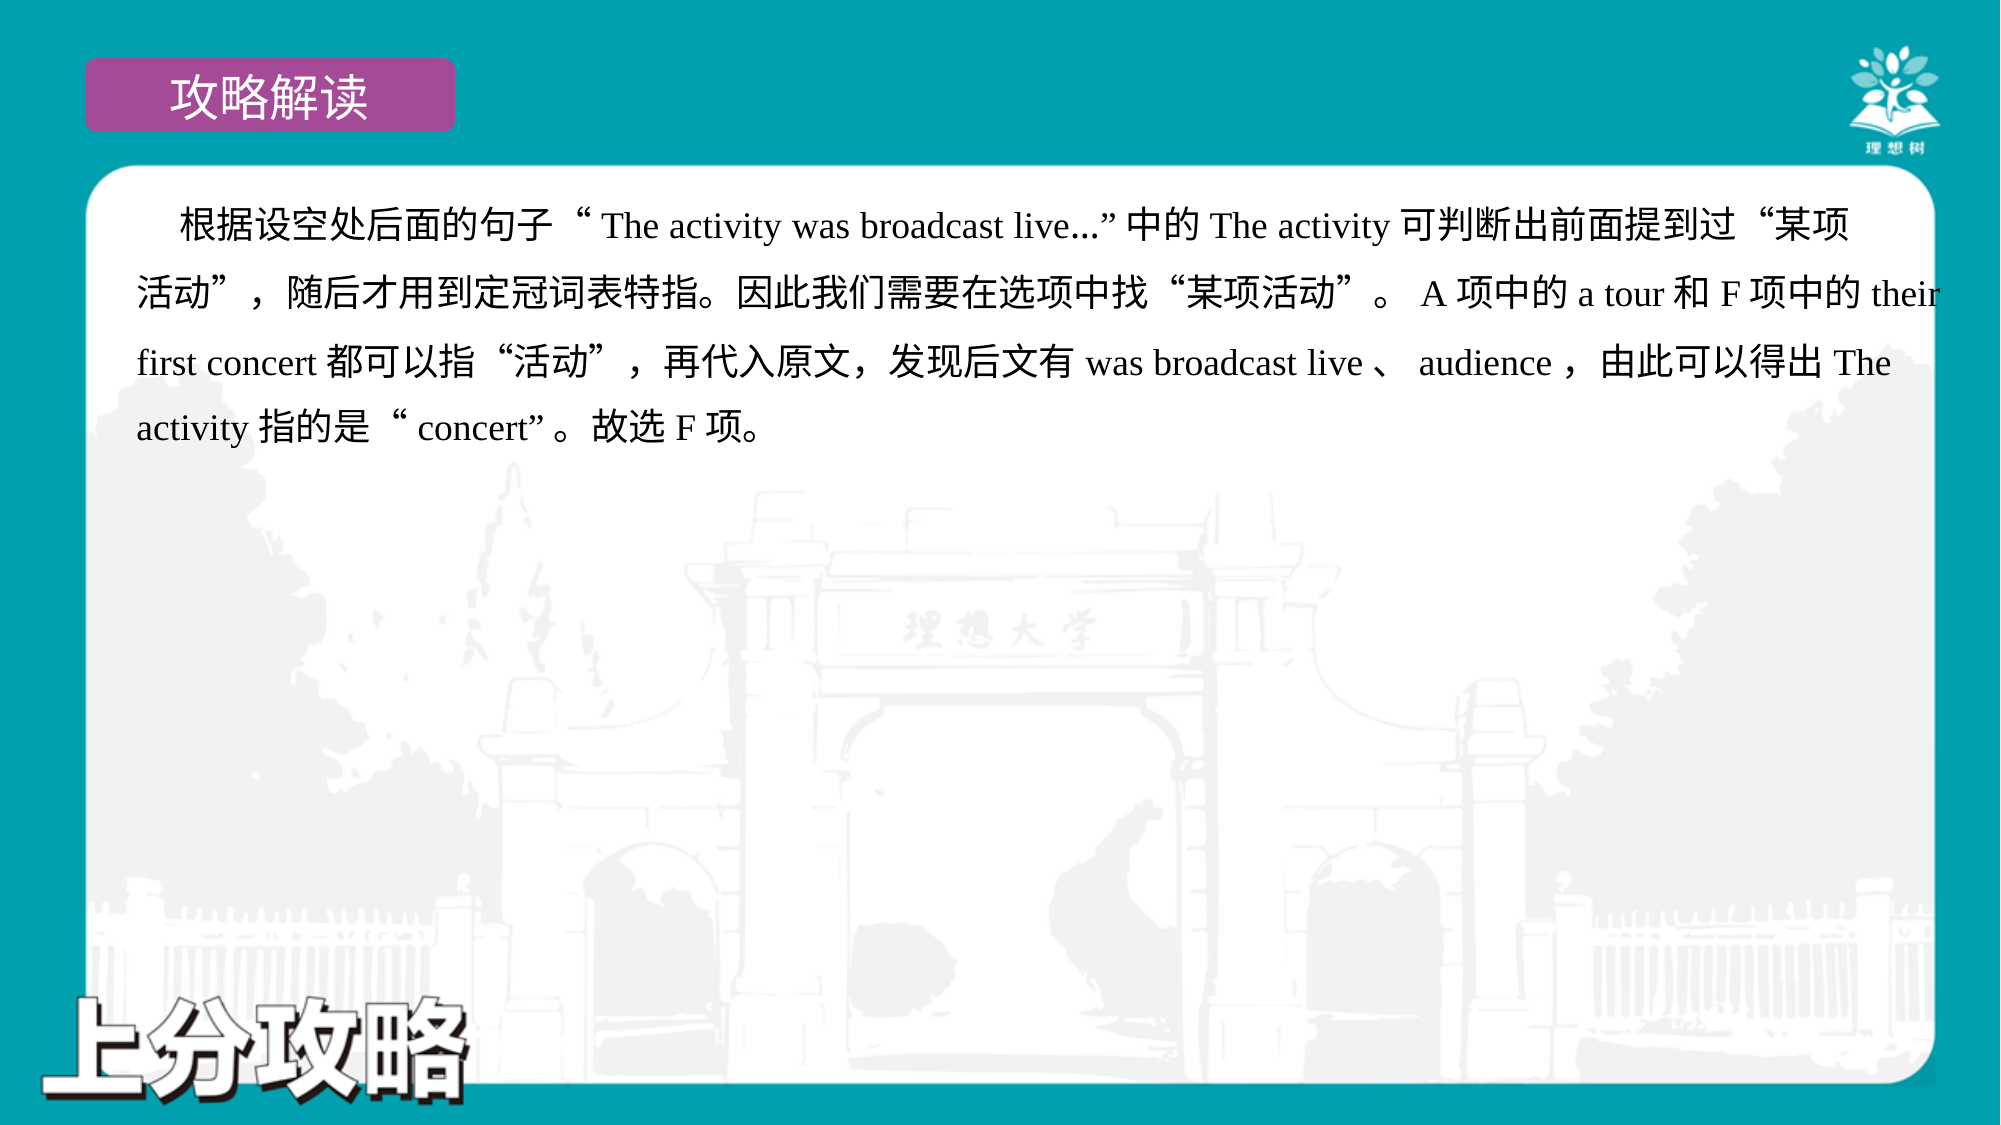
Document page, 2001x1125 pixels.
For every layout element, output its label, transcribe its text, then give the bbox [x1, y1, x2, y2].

picture [0, 0, 2000, 1125]
text_box 根据设空处后面的句子“The activity was broadcast live…”中的The activity可判断出前面提到过“某项 活动”，随后才用到定冠词表特指。因此我们需要在选项中找“某项活动”。A项中的a tour和F项中的their first concert都可以指“活动”，再代入原文，发现后文有was broadcast live、audience，由此可以得出The activity指的是“concert”。故选F项。 [136, 176, 1865, 442]
